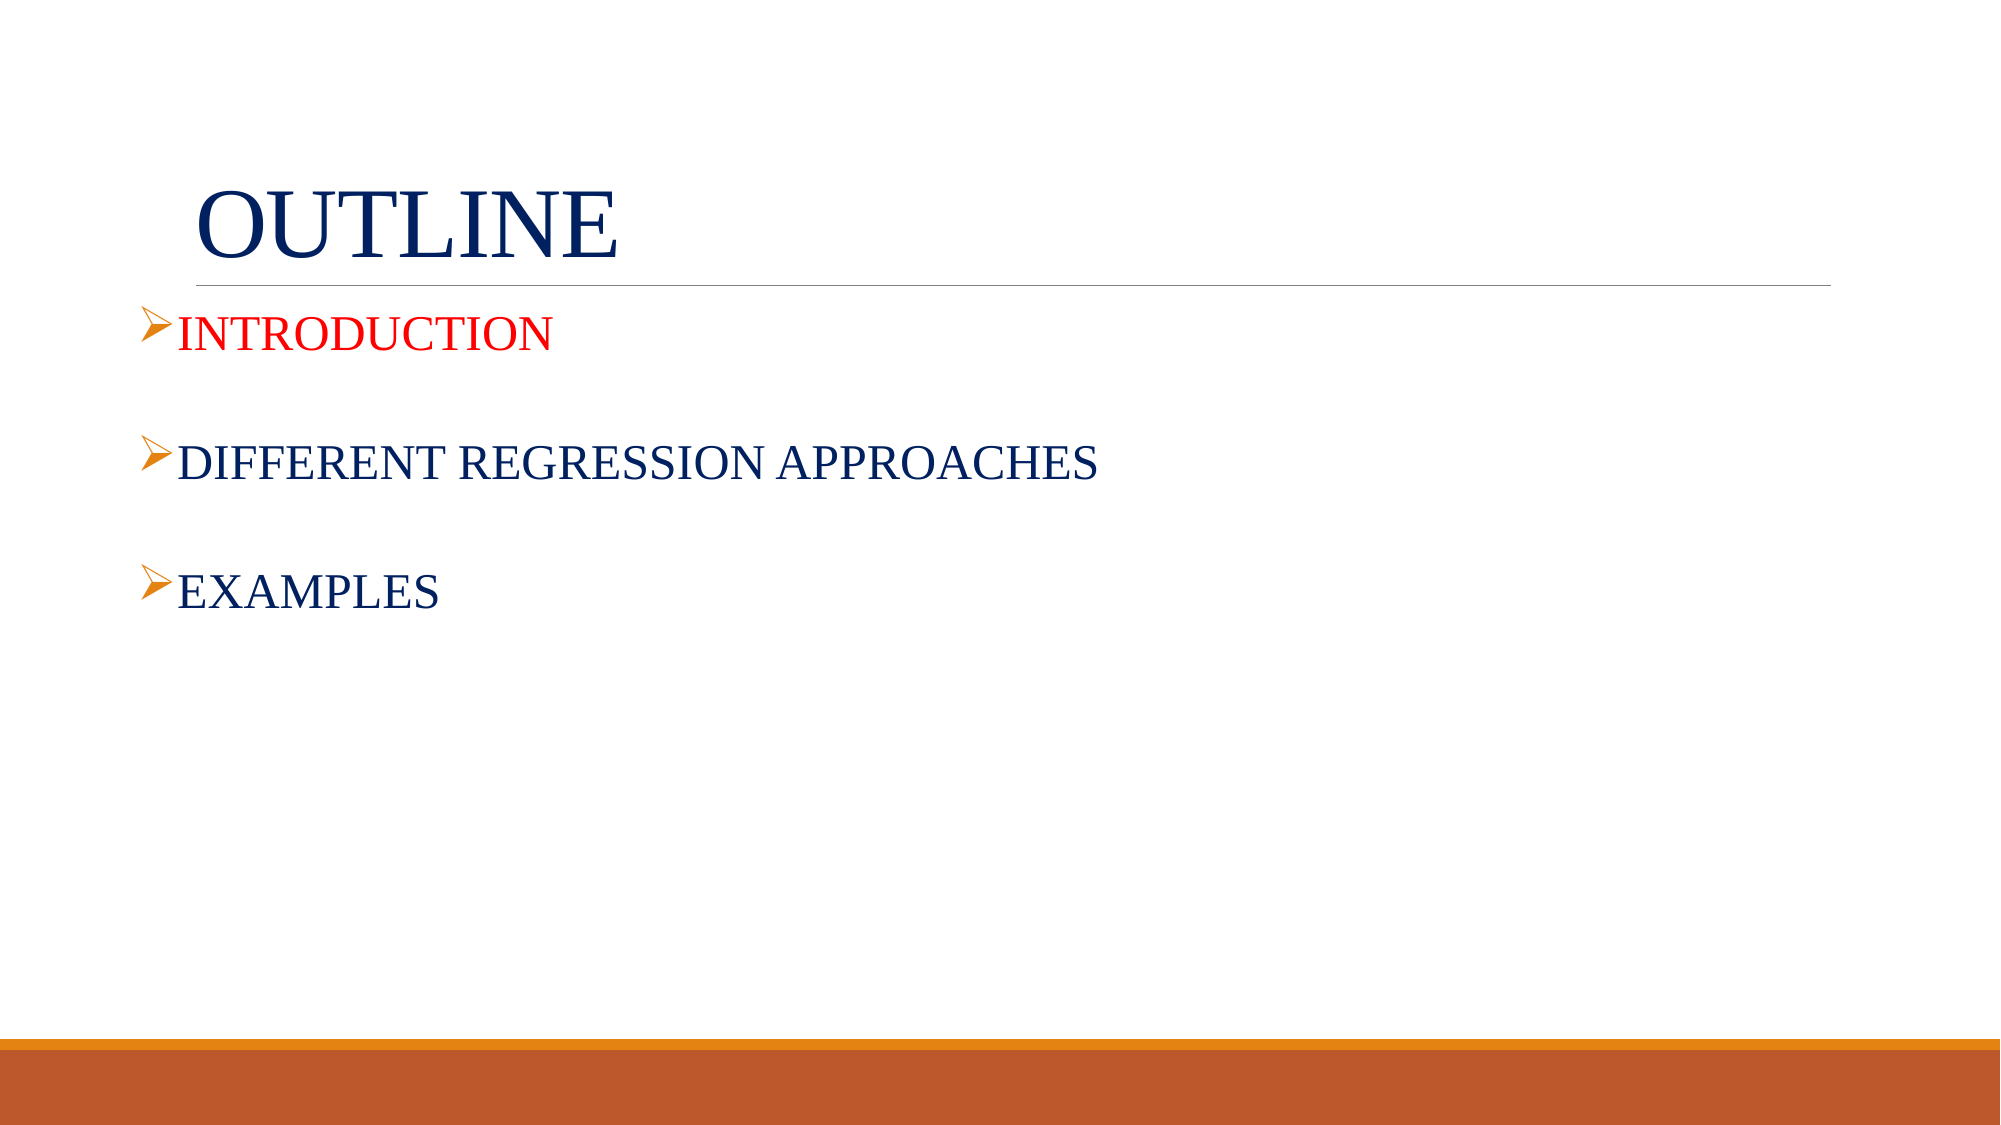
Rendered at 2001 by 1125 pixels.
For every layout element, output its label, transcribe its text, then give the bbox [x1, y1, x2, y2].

title OUTLINE [180, 47, 1830, 285]
list INTRODUCTION DIFFERENT REGRESSION APPROACHES EXAMPLES [137, 299, 1863, 1046]
